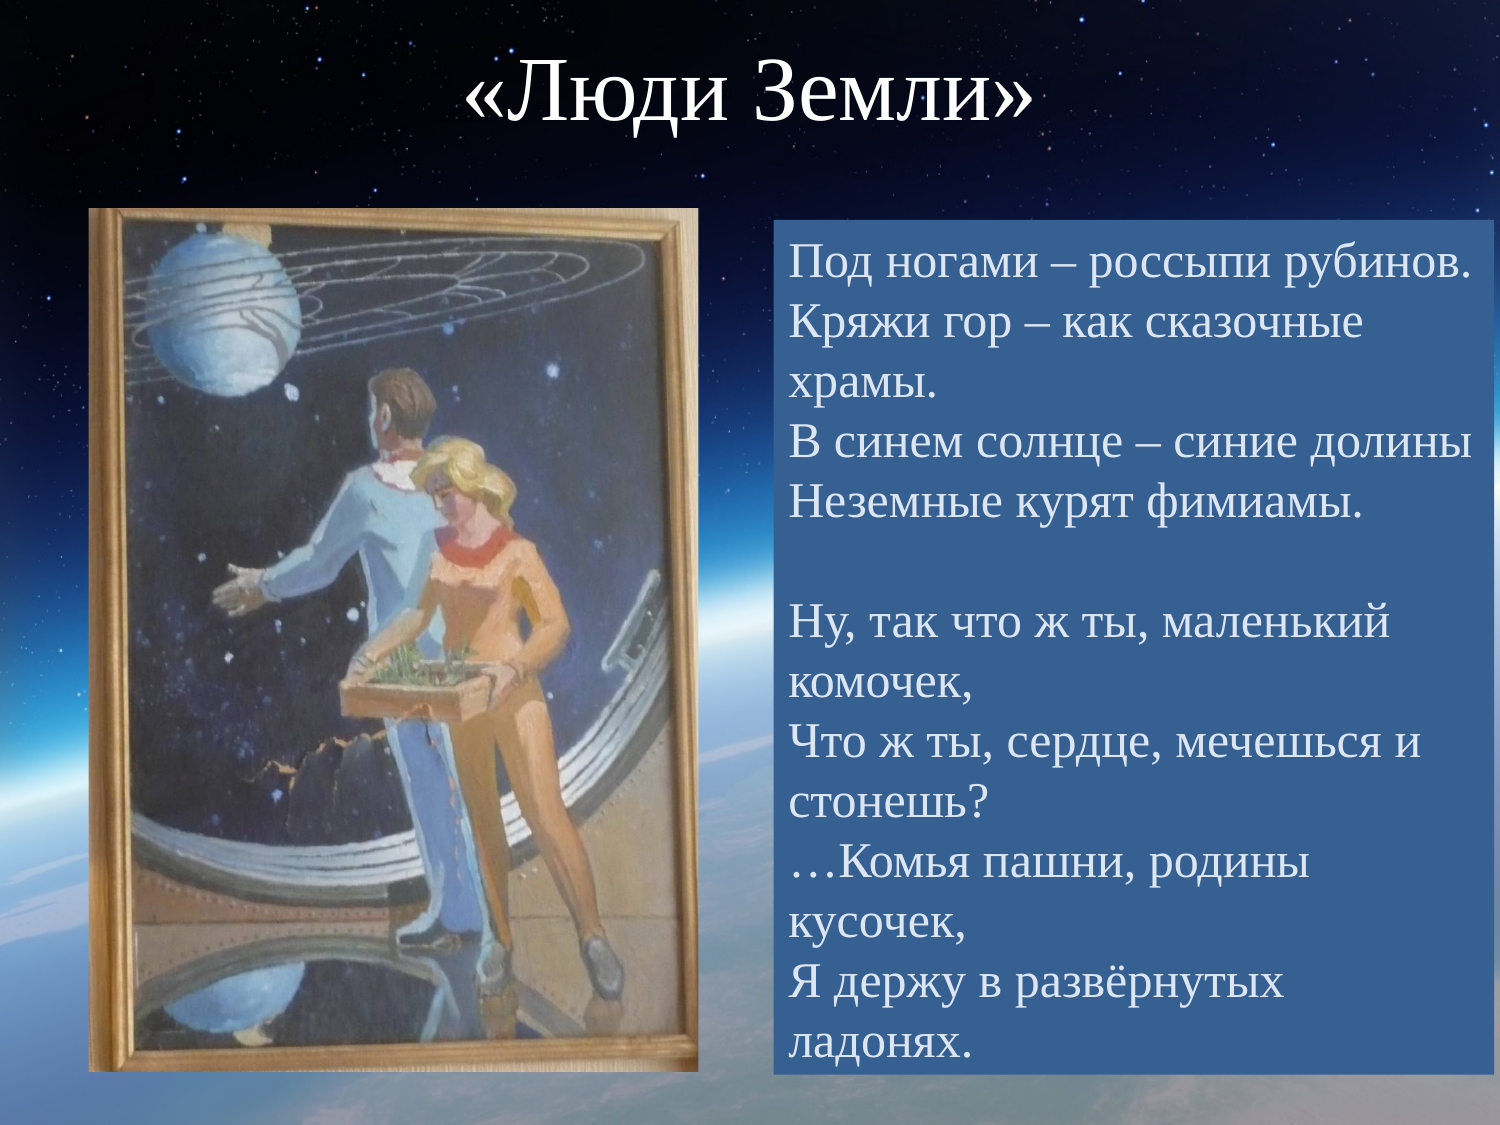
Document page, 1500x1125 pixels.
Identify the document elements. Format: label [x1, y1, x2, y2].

picture [88, 207, 699, 1072]
list [0, 0, 1500, 1125]
